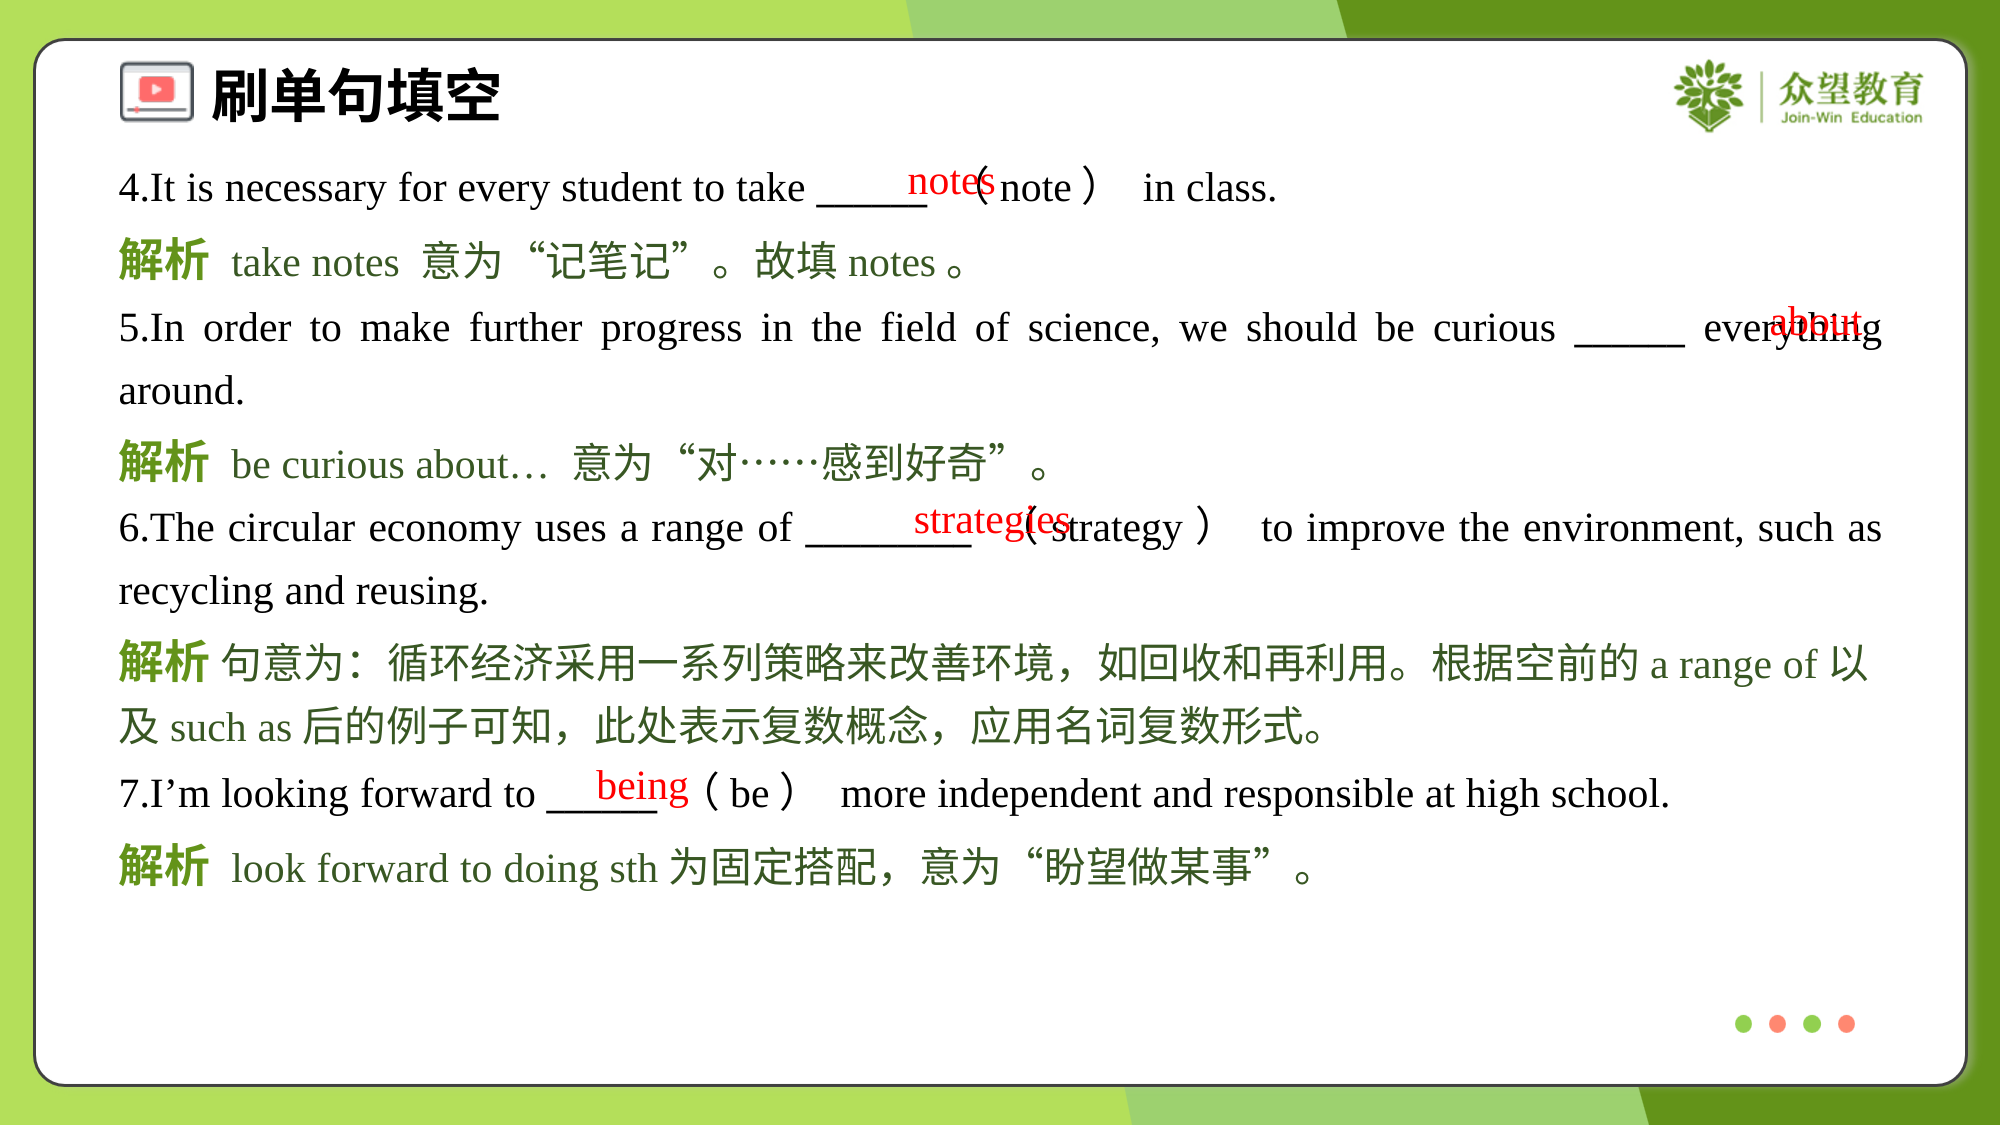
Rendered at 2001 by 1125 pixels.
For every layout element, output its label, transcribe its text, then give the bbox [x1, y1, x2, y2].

text_box 解析 句意为：循环经济采用一系列策略来改善环境，如回收和再利用。根据空前的a range of以及such as后的例子可知，此处表示复数概念，应用名词复数形式。 [118, 618, 1883, 751]
text_box 解析 take notes 意为“记笔记”。故填notes。 [118, 216, 1883, 286]
text_box 5.In order to make further progress in the field of science, we should be curious ______ everything around. [118, 287, 1883, 413]
text_box 7.I’m looking forward to ______ （be） more independent and responsible at high school. [118, 753, 1883, 816]
text_box 解析 look forward to doing sth为固定搭配，意为“盼望做某事”。 [118, 822, 1883, 892]
picture [0, 0, 2000, 1125]
text_box being [581, 744, 705, 808]
text_box about [1754, 281, 1878, 344]
text_box 4.It is necessary for every student to take ______ （note） in class. [118, 146, 1883, 210]
text_box 解析 be curious about… 意为“对……感到好奇”。 [118, 418, 1883, 487]
text_box 6.The circular economy uses a range of _________ （strategy） to improve the environment, such as recycling and reusing. [118, 487, 1883, 613]
text_box notes [892, 140, 1011, 204]
text_box strategies [899, 479, 1086, 542]
